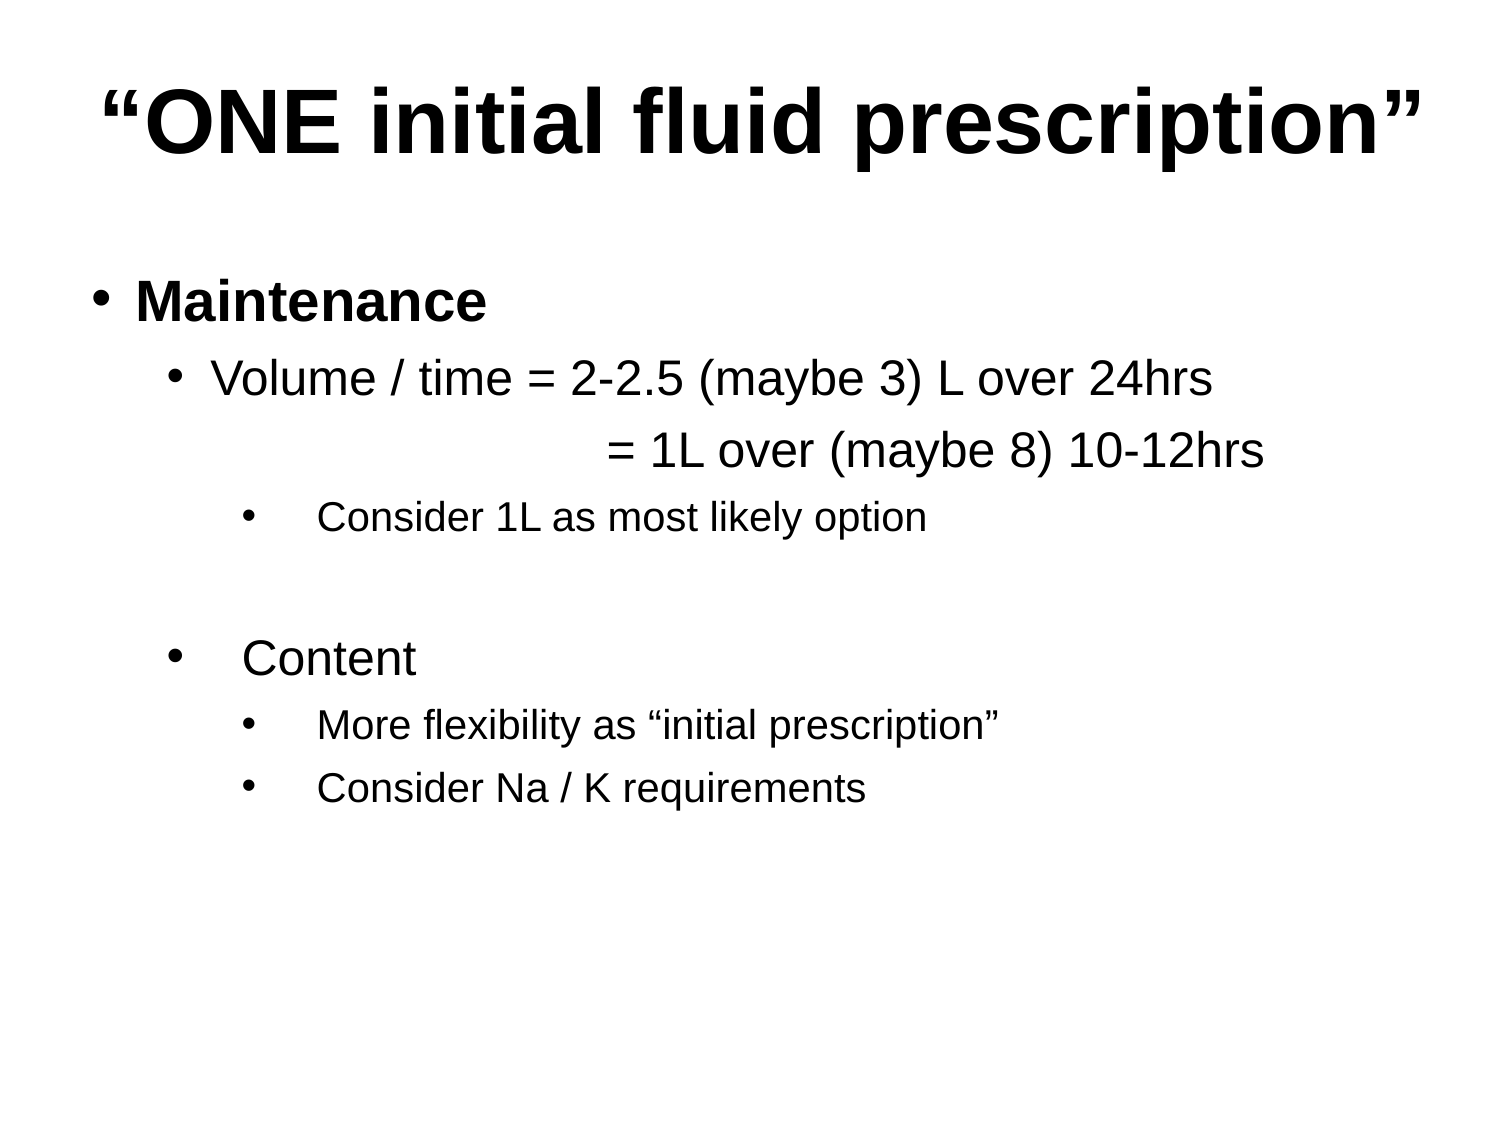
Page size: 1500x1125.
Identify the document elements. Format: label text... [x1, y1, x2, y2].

text_box Maintenance Volume / time = 2-2.5 (maybe 3) L over 24hrs = 1L over (maybe 8) 10-12hrs Consider 1L as most likely option Content More flexibility as “initial prescription” Consider Na / K requirements [76, 255, 1450, 901]
text_box “ONE initial fluid prescription” [83, 54, 1444, 180]
